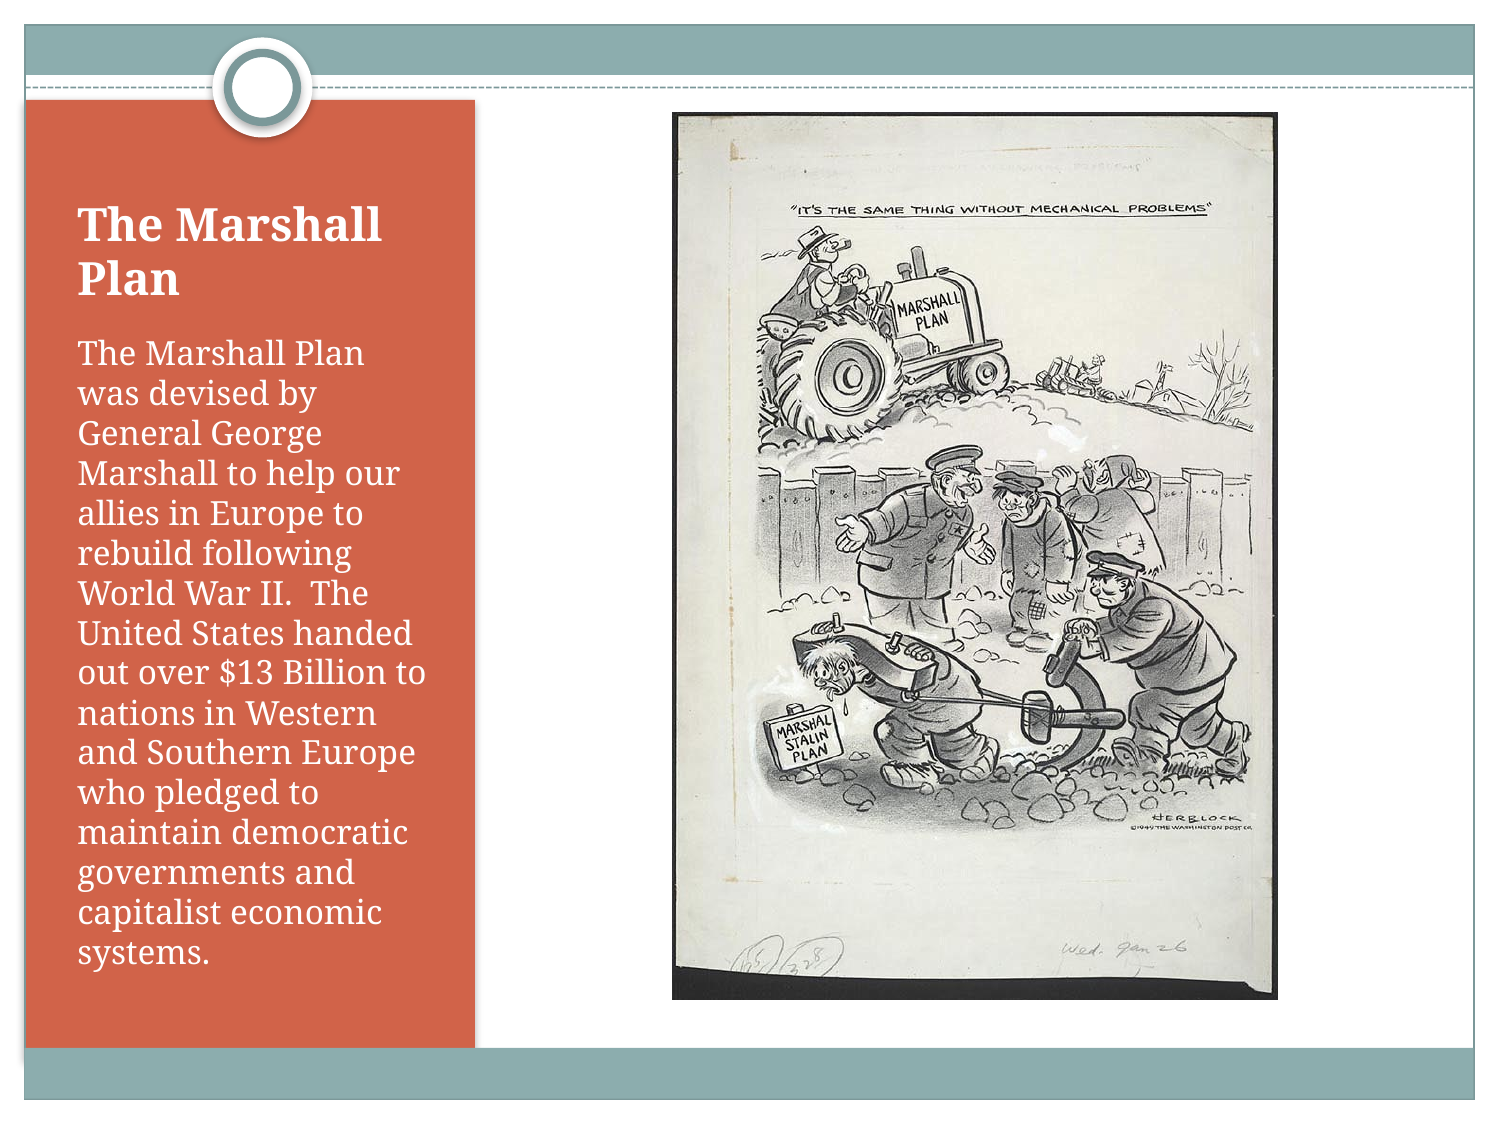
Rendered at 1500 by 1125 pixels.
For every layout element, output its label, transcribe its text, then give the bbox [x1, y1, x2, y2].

title The Marshall Plan [62, 149, 450, 313]
list The Marshall Plan was devised by General George Marshall to help our allies in Europe to rebuild following World War II. The United States handed out over $13 Billion to nations in Western and Southern Europe who pledged to maintain democratic governments and capitalist economic systems. [62, 324, 450, 1005]
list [672, 112, 1278, 1001]
